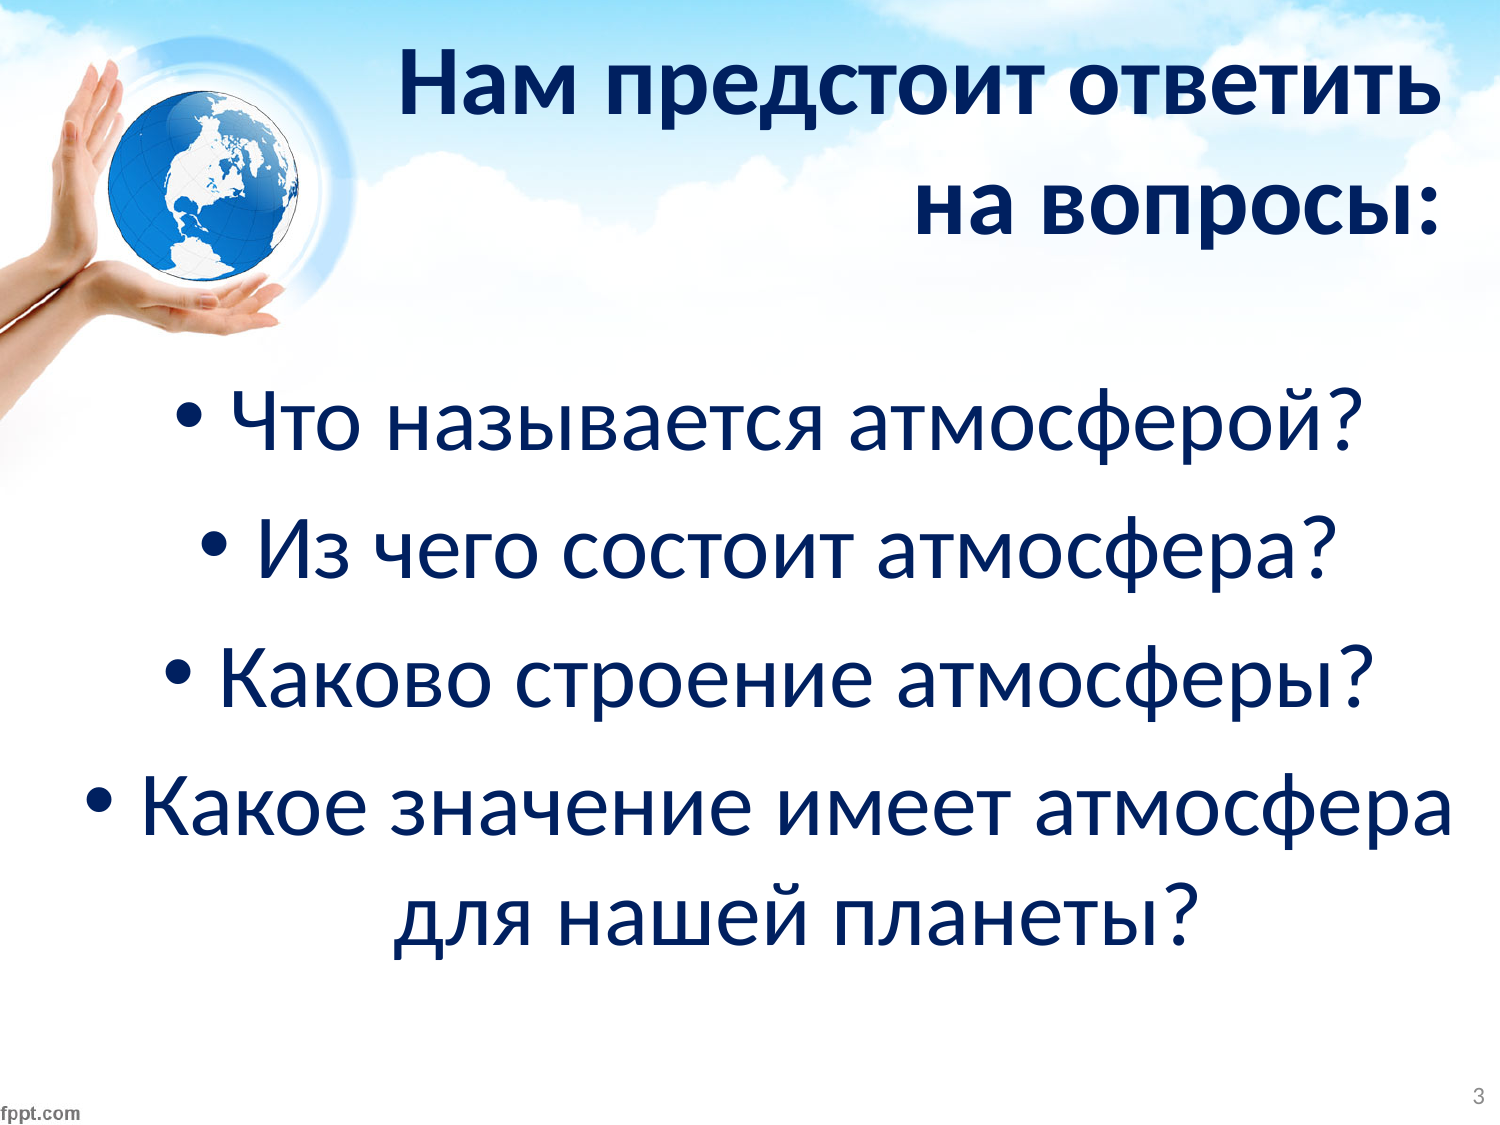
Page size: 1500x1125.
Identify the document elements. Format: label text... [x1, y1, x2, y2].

list Что называется атмосферой? Из чего состоит атмосфера? Каково строение атмосферы? Какое значение имеет атмосфера для нашей планеты? [41, 351, 1500, 1005]
title Нам предстоит ответить на вопросы: [328, 0, 1459, 270]
picture [0, 0, 1500, 1125]
slide_number 3 [1149, 1065, 1500, 1125]
